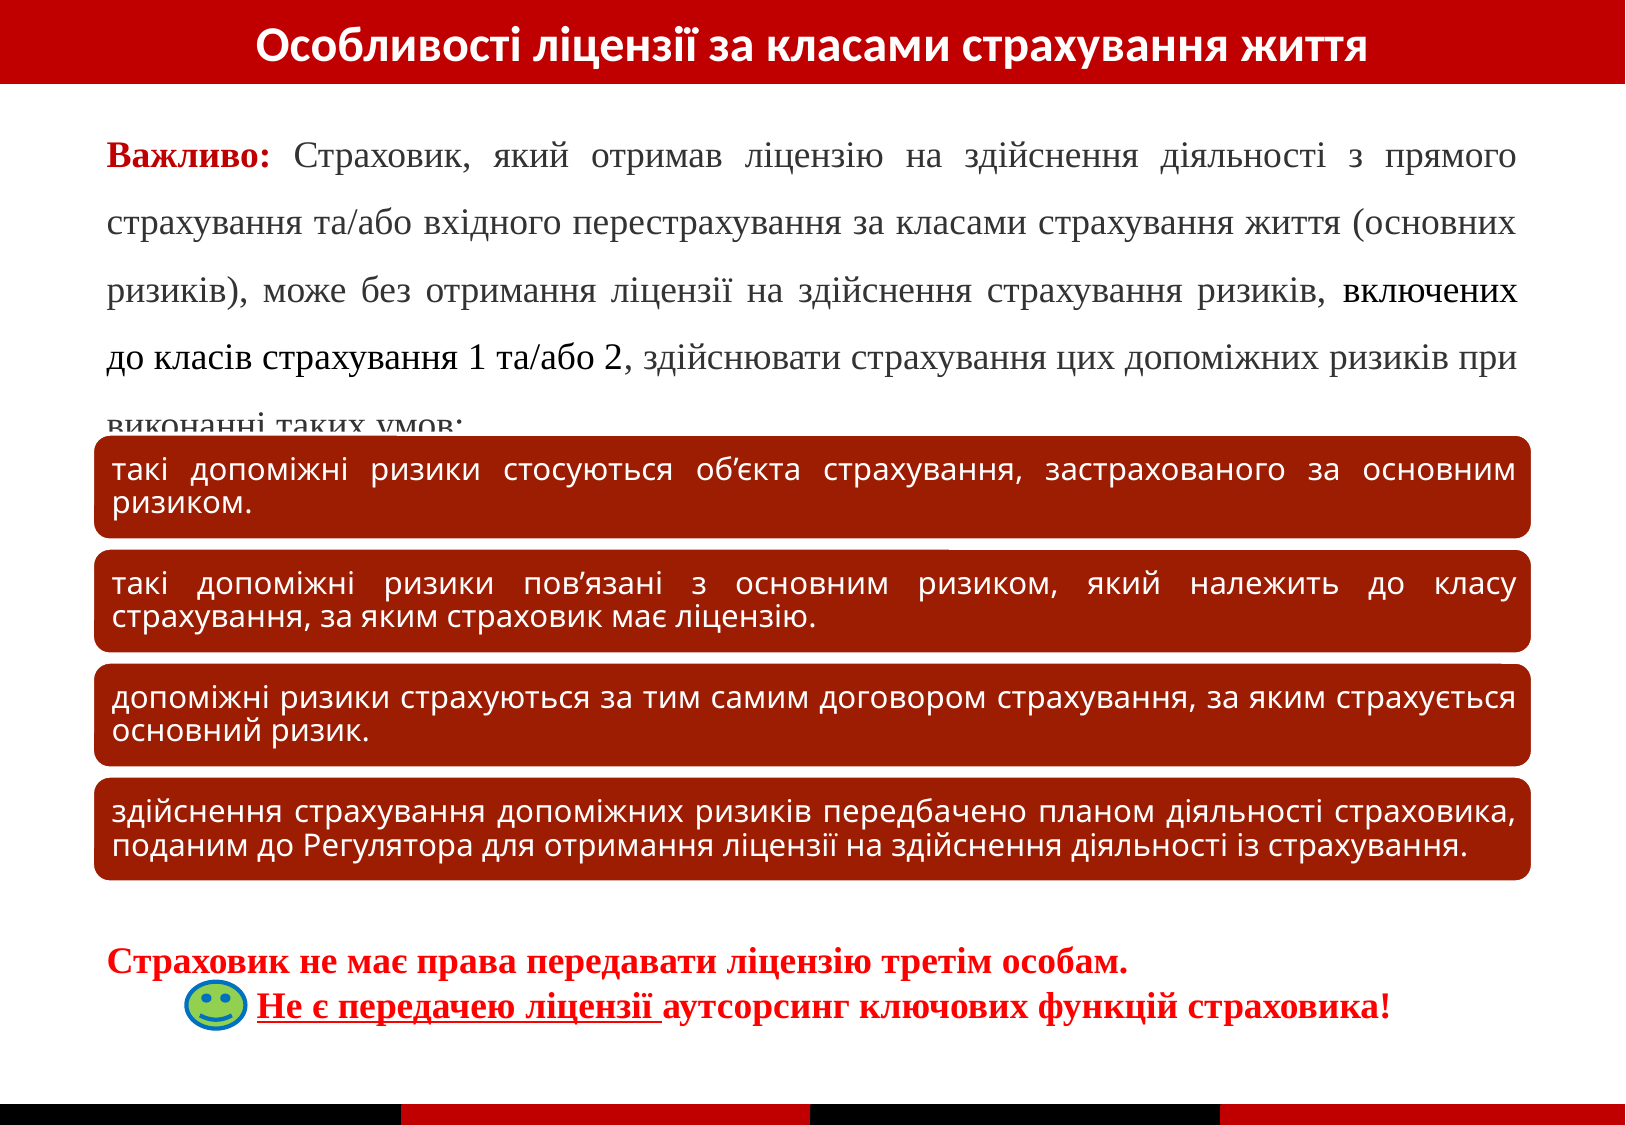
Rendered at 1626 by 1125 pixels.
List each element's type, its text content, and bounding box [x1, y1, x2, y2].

text_box [184, 979, 248, 1031]
text_box [0, 1104, 401, 1125]
text_box [810, 1104, 1220, 1125]
text_box [1220, 1104, 1625, 1125]
text_box Особливості ліцензії за класами страхування життя [0, 0, 1625, 84]
text_box Важливо: Страховик, який отримав ліцензію на здійснення діяльності з прямого страхування та/або вхідного перестрахування за класами страхування життя (основних ризиків), може без отримання ліцензії на здійснення страхування ризиків, включених до класів страхування 1 та/або 2, здійснювати страхування цих допоміжних ризиків при виконанні таких умов: [91, 99, 1534, 420]
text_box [91, 420, 1534, 896]
text_box Страховик не має права передавати ліцензію третім особам. Не є передачею ліцензії аутсорсинг ключових функцій страховика! [91, 928, 1534, 1034]
text_box [401, 1104, 810, 1125]
